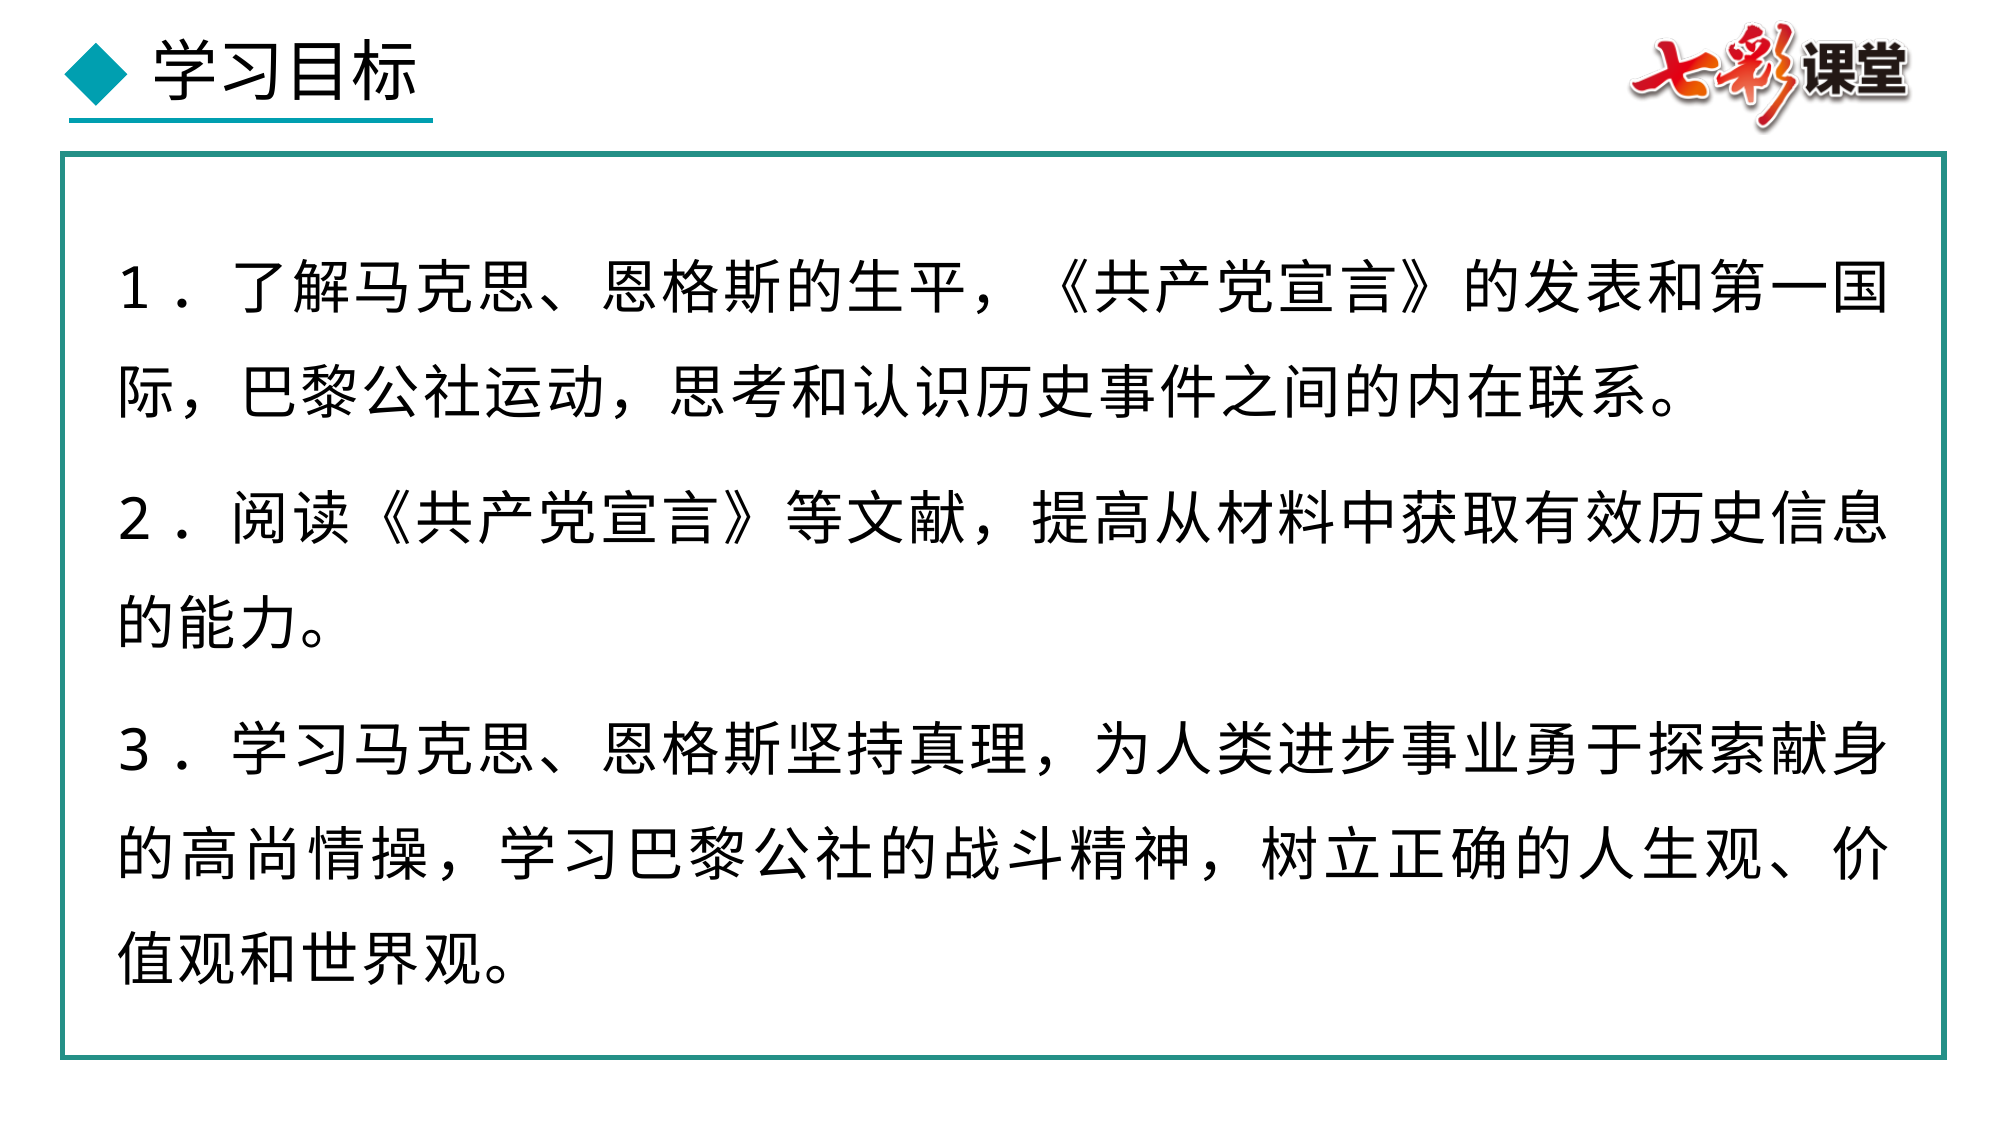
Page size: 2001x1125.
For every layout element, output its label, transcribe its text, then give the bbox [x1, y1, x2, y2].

picture [1625, 16, 1917, 135]
text_box 1．了解马克思、恩格斯的生平，《共产党宣言》的发表和第一国际，巴黎公社运动，思考和认识历史事件之间的内在联系。 2．阅读《共产党宣言》等文献，提高从材料中获取有效历史信息的能力。 3．学习马克思、恩格斯坚持真理，为人类进步事业勇于探索献身的高尚情操，学习巴黎公社的战斗精神，树立正确的人生观、价值观和世界观。 [96, 204, 1915, 961]
